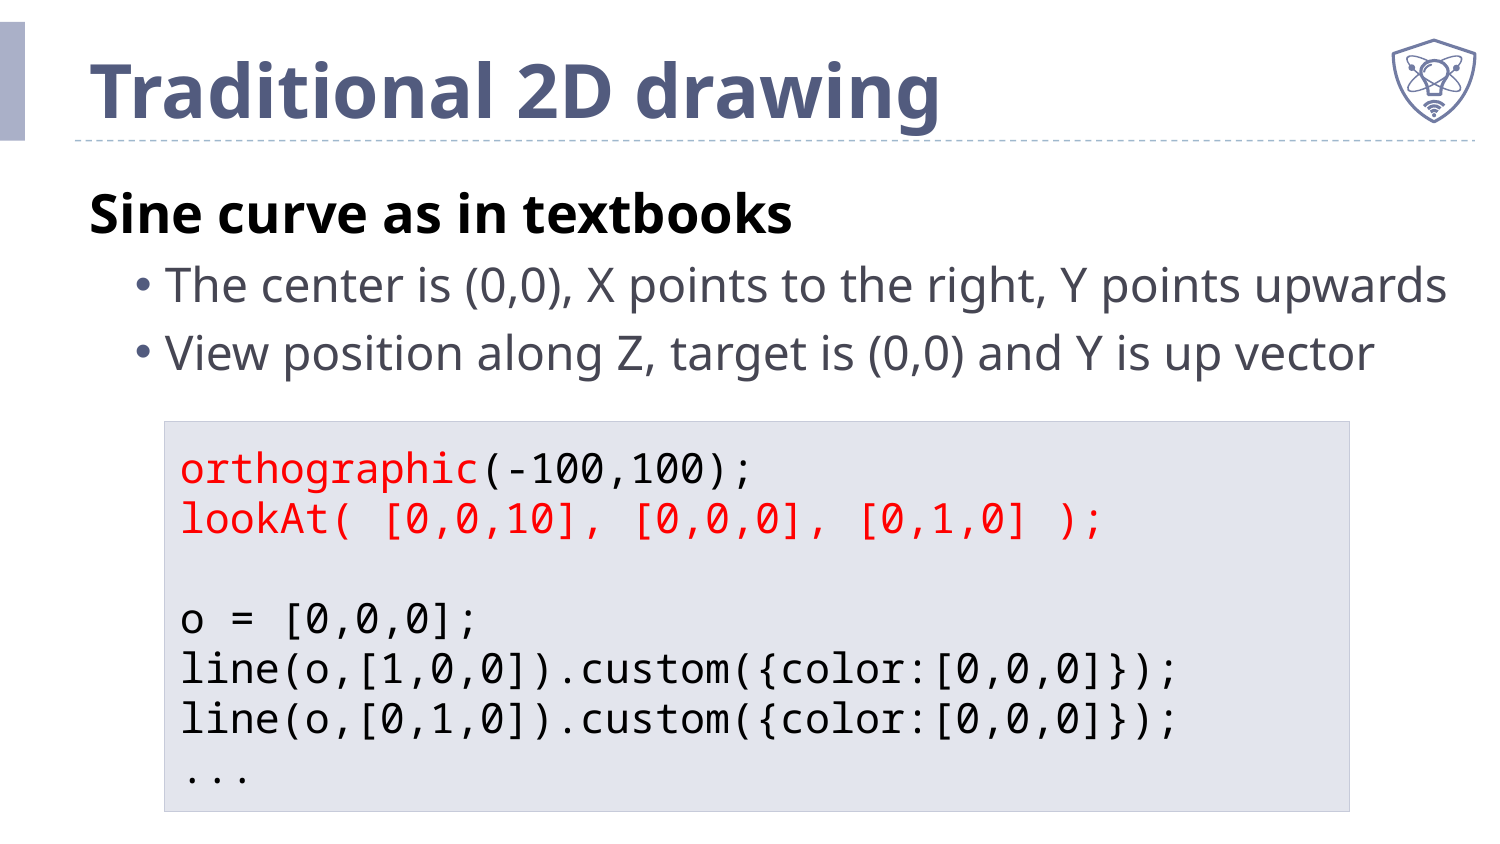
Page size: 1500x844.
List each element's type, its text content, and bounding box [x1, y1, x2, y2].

list Sine curve as in textbooks The center is (0,0), X points to the right, Y points upwards View position along Z, target is (0,0) and Y is up vector [75, 171, 1475, 835]
text_box orthographic(-100,100); lookAt( [0,0,10], [0,0,0], [0,1,0] ); o = [0,0,0]; line(o,[1,0,0]).custom({color:[0,0,0]}); line(o,[0,1,0]).custom({color:[0,0,0]}); ... [164, 421, 1350, 812]
title Traditional 2D drawing [75, 18, 1475, 141]
